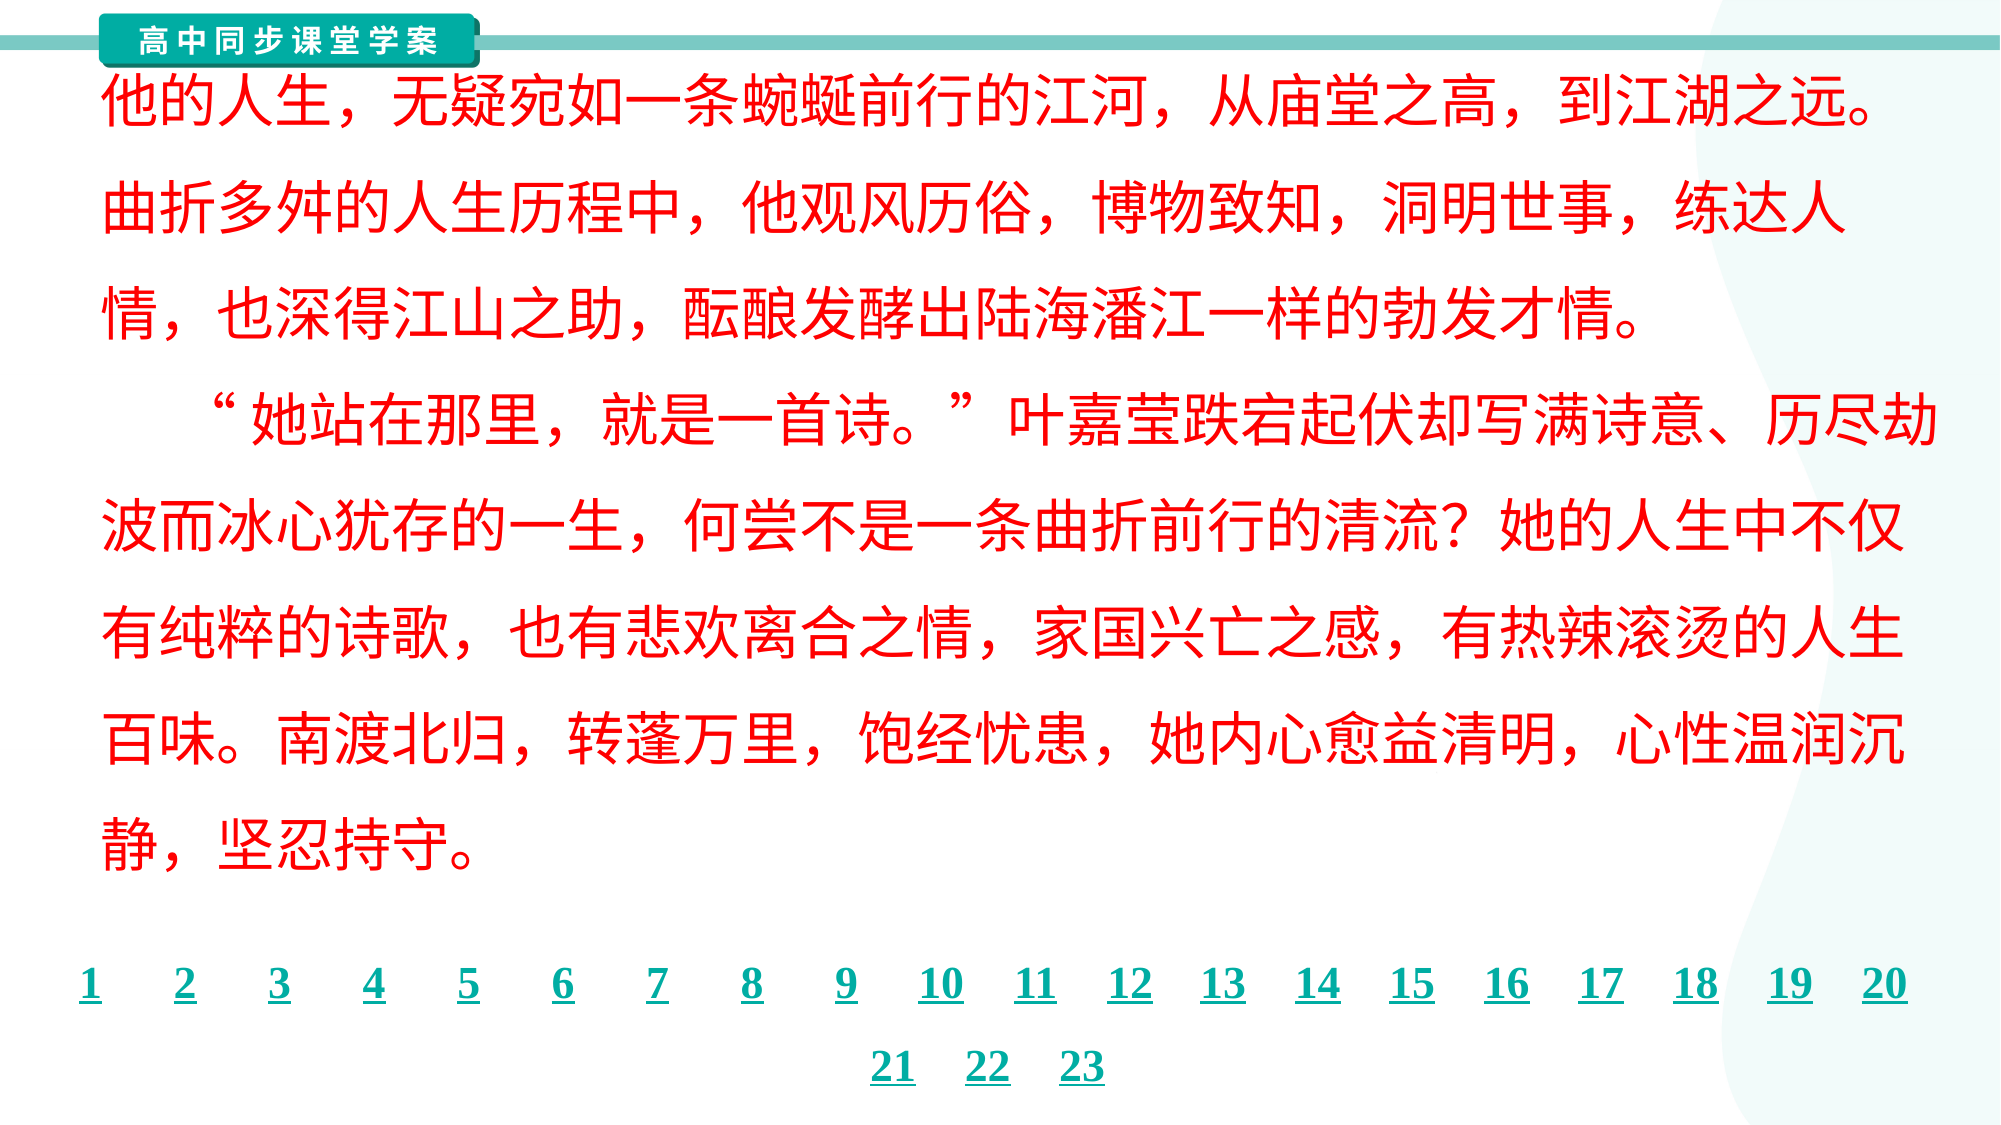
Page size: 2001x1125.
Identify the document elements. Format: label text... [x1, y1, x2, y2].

picture [0, 0, 2000, 1125]
text_box 他的人生，无疑宛如一条蜿蜒前行的江河，从庙堂之高，到江湖之远。 曲折多舛的人生历程中，他观风历俗，博物致知，洞明世事，练达人 情，也深得江山之助，酝酿发酵出陆海潘江一样的勃发才情。 “她站在那里，就是一首诗。”叶嘉莹跌宕起伏却写满诗意、历尽劫 波而冰心犹存的一生，何尝不是一条曲折前行的清流？她的人生中不仅 有纯粹的诗歌，也有悲欢离合之情，家国兴亡之感，有热辣滚烫的人生 百味。南渡北归，转蓬万里，饱经忧患，她内心愈益清明，心性温润沉 静，坚忍持守。 [100, 24, 1899, 879]
